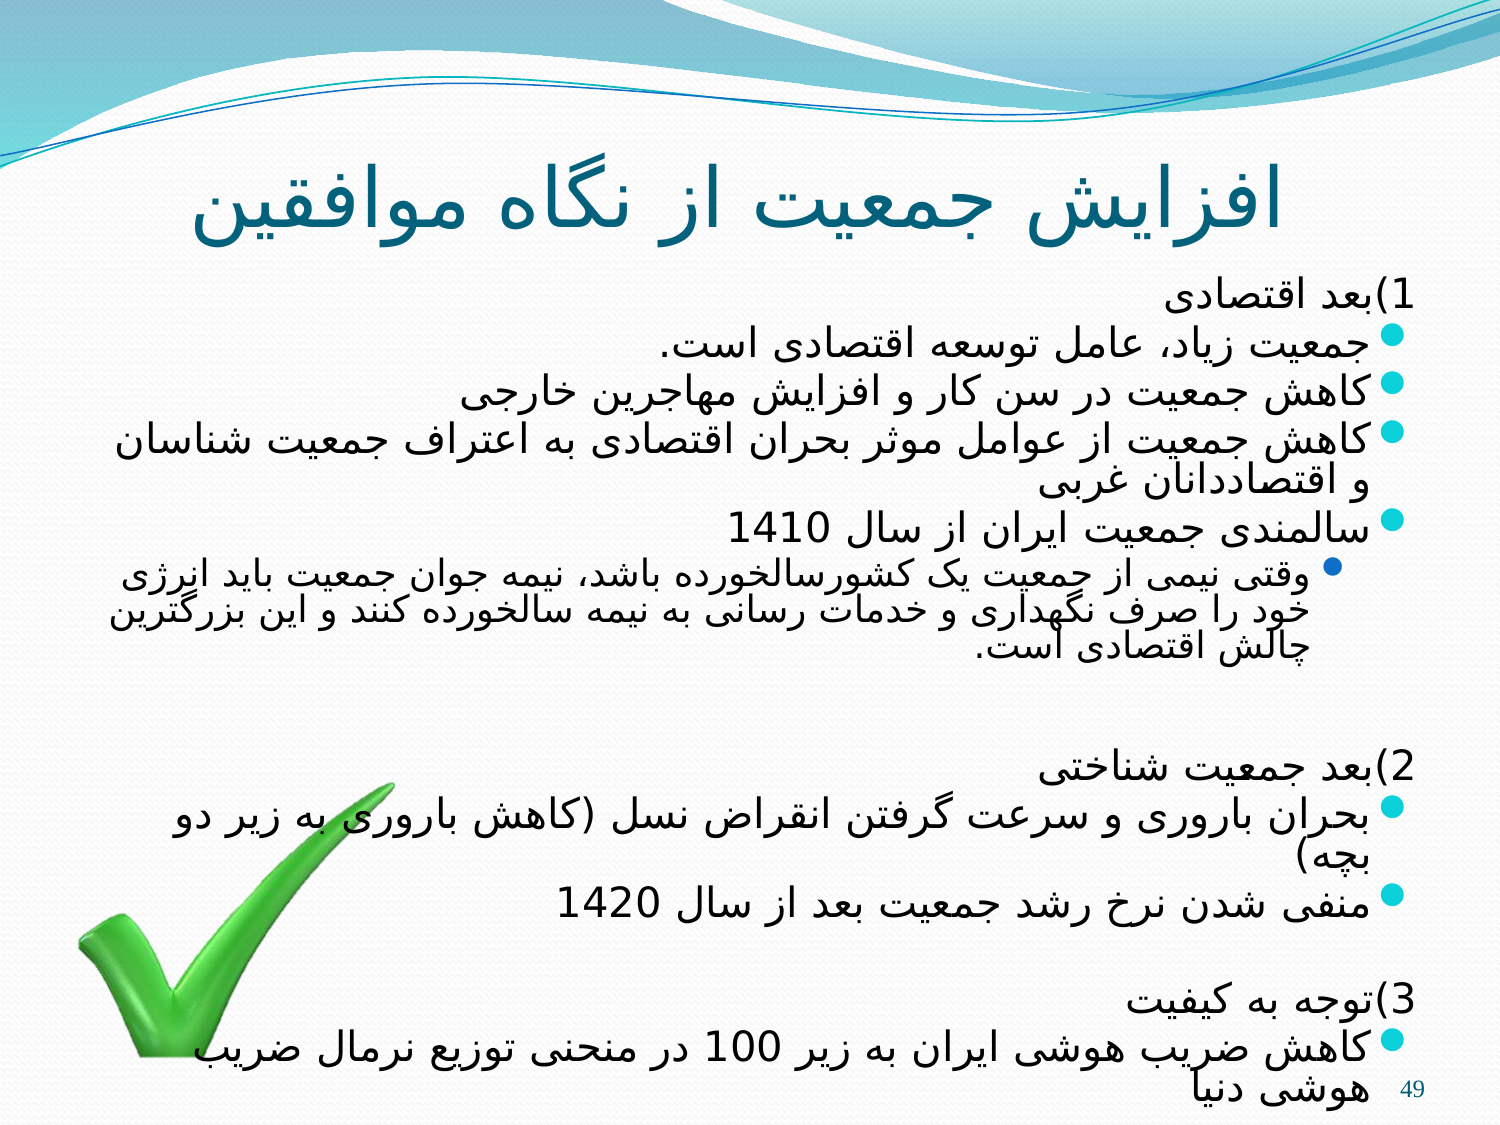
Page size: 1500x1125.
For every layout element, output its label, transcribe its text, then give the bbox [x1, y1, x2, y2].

title پنجره جمعیتی [419, 730, 424, 1024]
slide_number 49 [1299, 1042, 1425, 1103]
picture [40, 727, 419, 1095]
title افزایش جمعیت از نگاه موافقین [76, 101, 1428, 245]
list 1)بعد اقتصادی جمعیت زیاد، عامل توسعه اقتصادی است. کاهش جمعیت در سن کار و افزایش مهاجرین خارجی کاهش جمعیت از عوامل موثر بحران اقتصادی به اعتراف جمعیت شناسان و اقتصاددانان غربی سالمندی جمعیت ایران از سال 1410 وقتی نیمی از جمعیت یک کشورسالخورده باشد، نیمه جوان جمعیت باید انرژی خود را صرف نگهداری و خدمات رسانی به نیمه سالخورده کنند و این بزرگترین چالش اقتصادی است. 2)بعد جمعیت شناختی بحران باروری و سرعت گرفتن انقراض نسل (کاهش باروری به زیر دو بچه) منفی شدن نرخ رشد جمعیت بعد از سال 1420 3)توجه به کیفیت کاهش ضریب هوشی ایران به زیر 100 در منحنی توزیع نرمال ضریب هوشی دنیا [81, 269, 1433, 1024]
